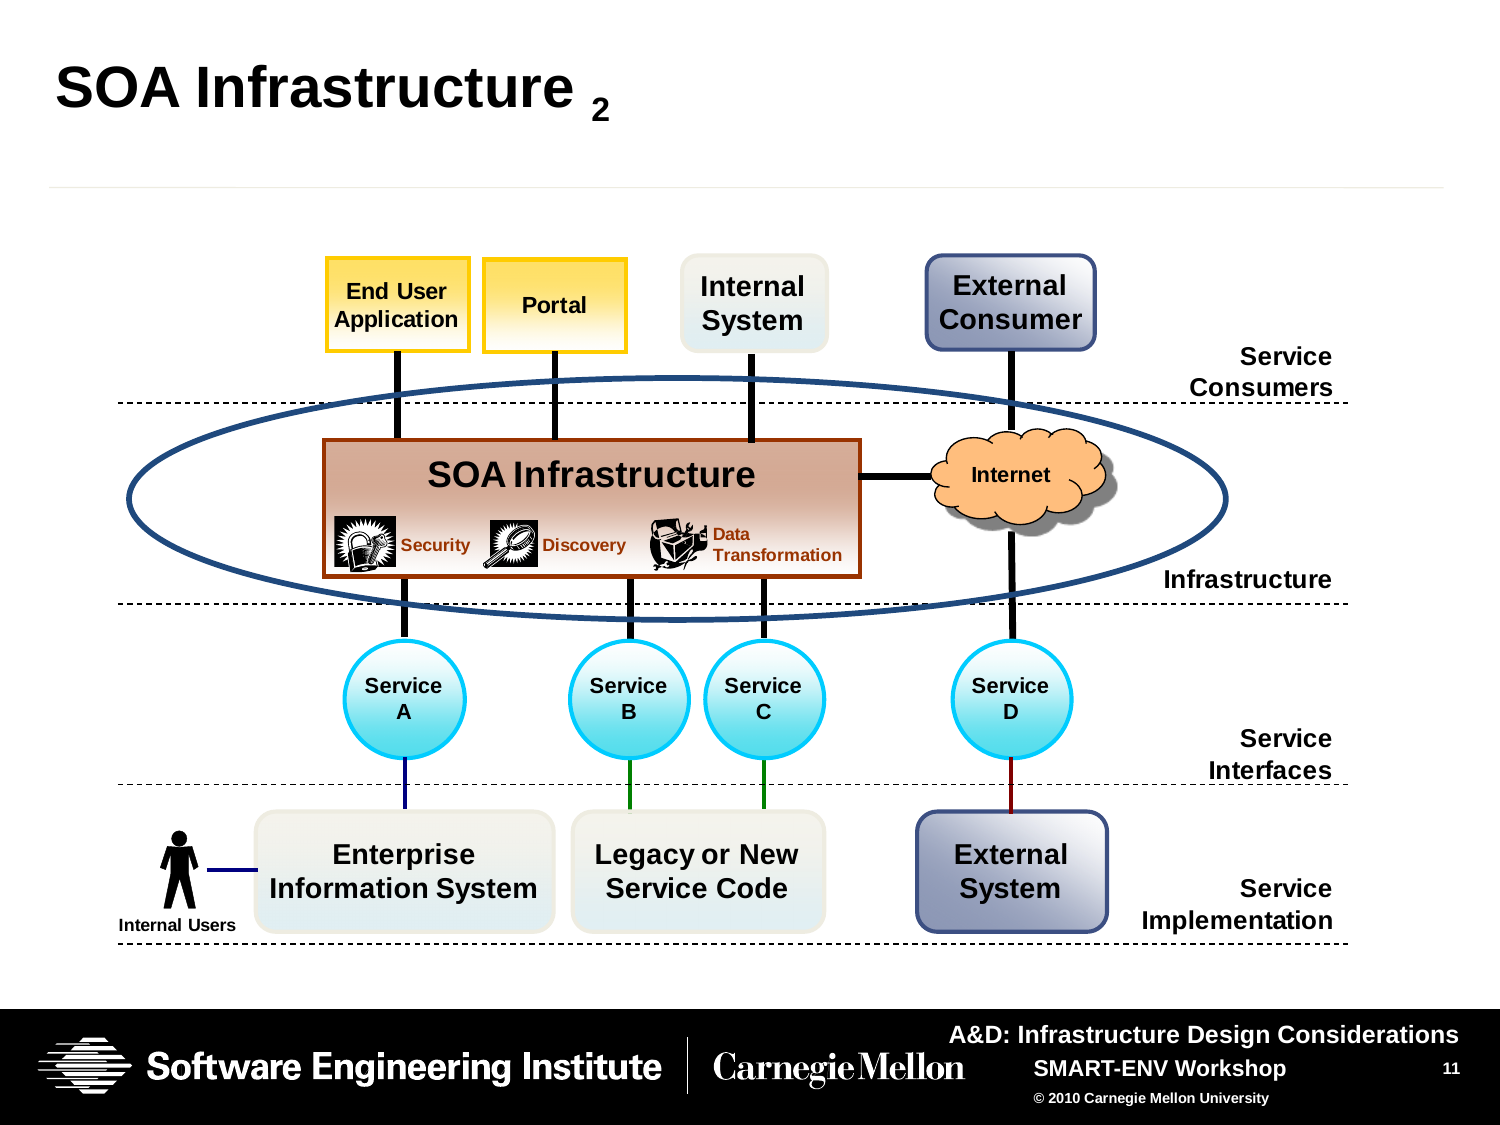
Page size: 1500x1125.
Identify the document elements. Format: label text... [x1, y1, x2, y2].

picture [105, 251, 1354, 945]
text_box A&D: Infrastructure Design Considerations [933, 1010, 1500, 1056]
title SOA Infrastructure 2 [55, 49, 1451, 114]
